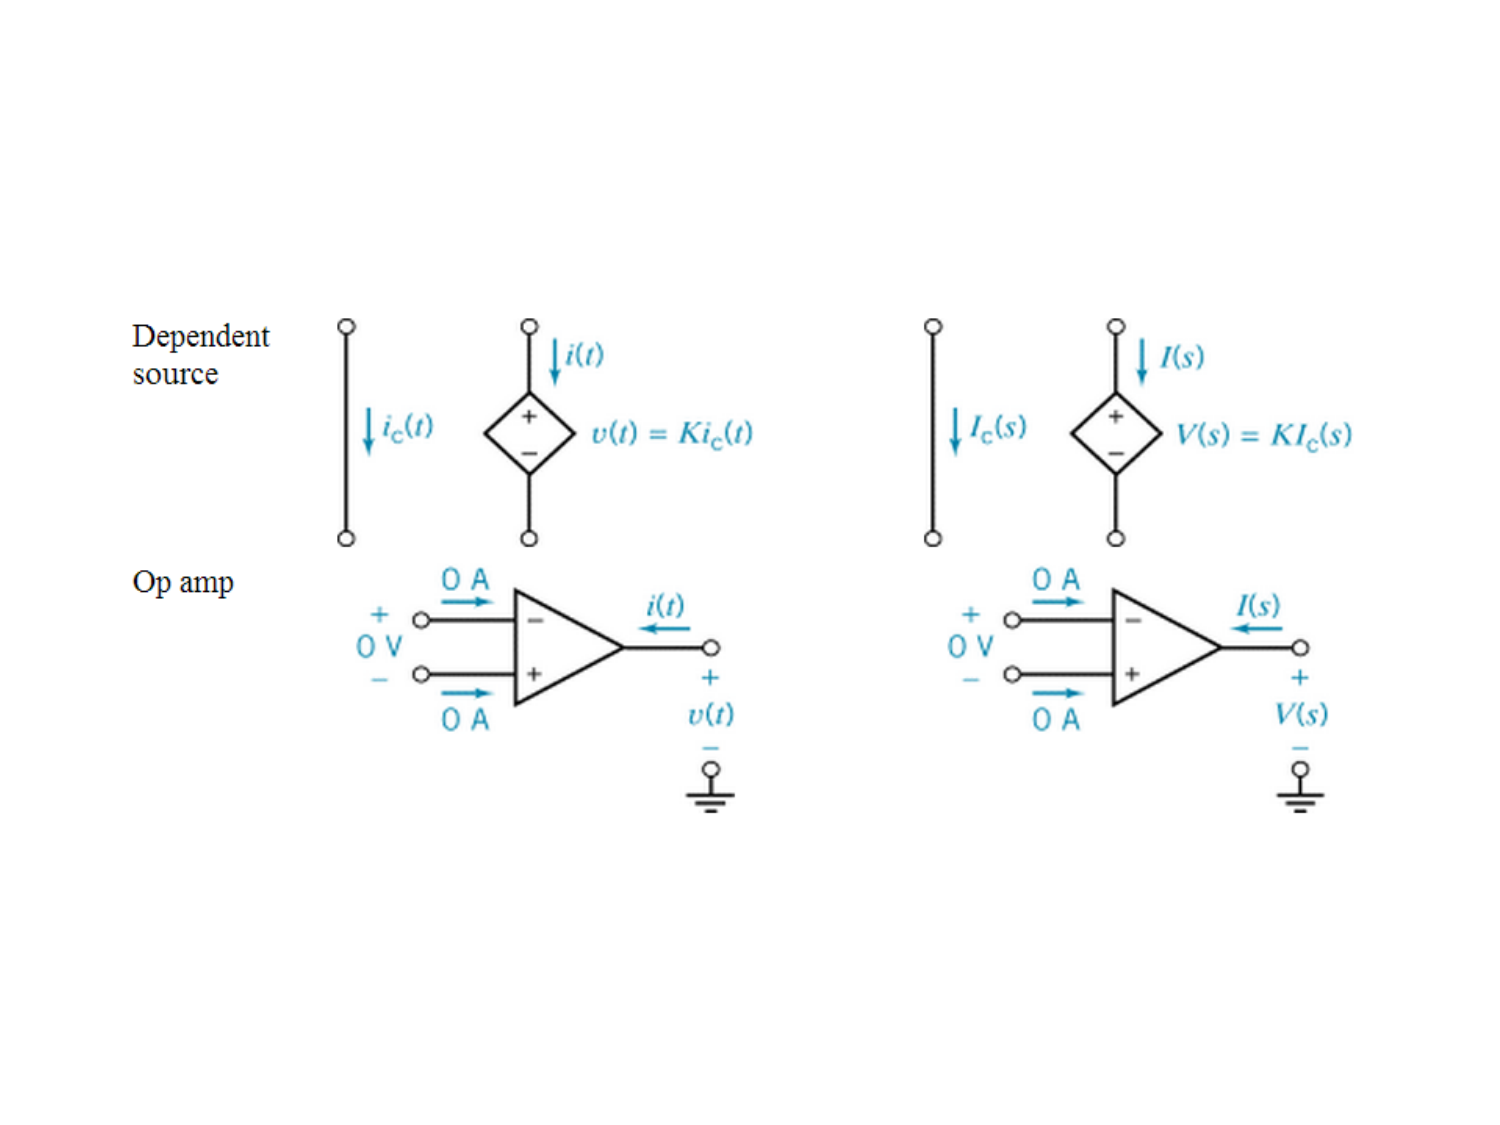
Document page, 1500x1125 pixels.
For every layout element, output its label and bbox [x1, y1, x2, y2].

picture [103, 303, 1397, 822]
